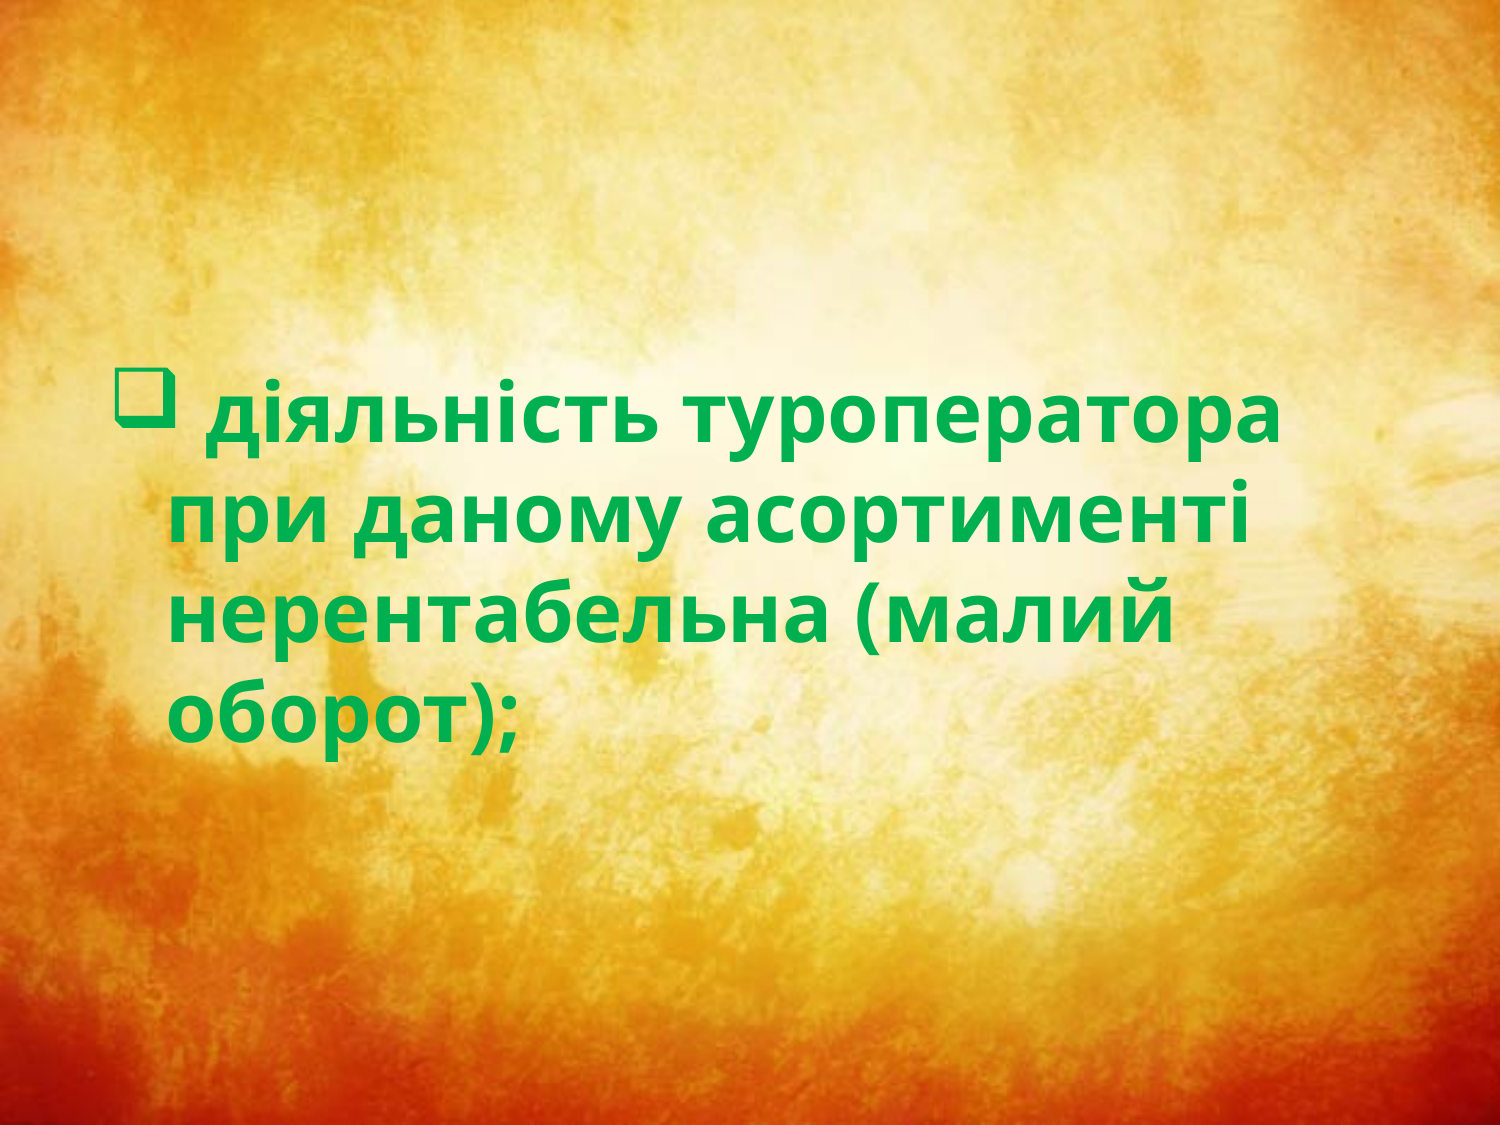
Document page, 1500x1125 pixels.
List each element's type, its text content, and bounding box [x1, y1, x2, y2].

picture [0, 0, 1500, 1125]
list діяльність туроператора при даному асортименті нерентабельна (малий оборот); [93, 351, 1444, 1094]
